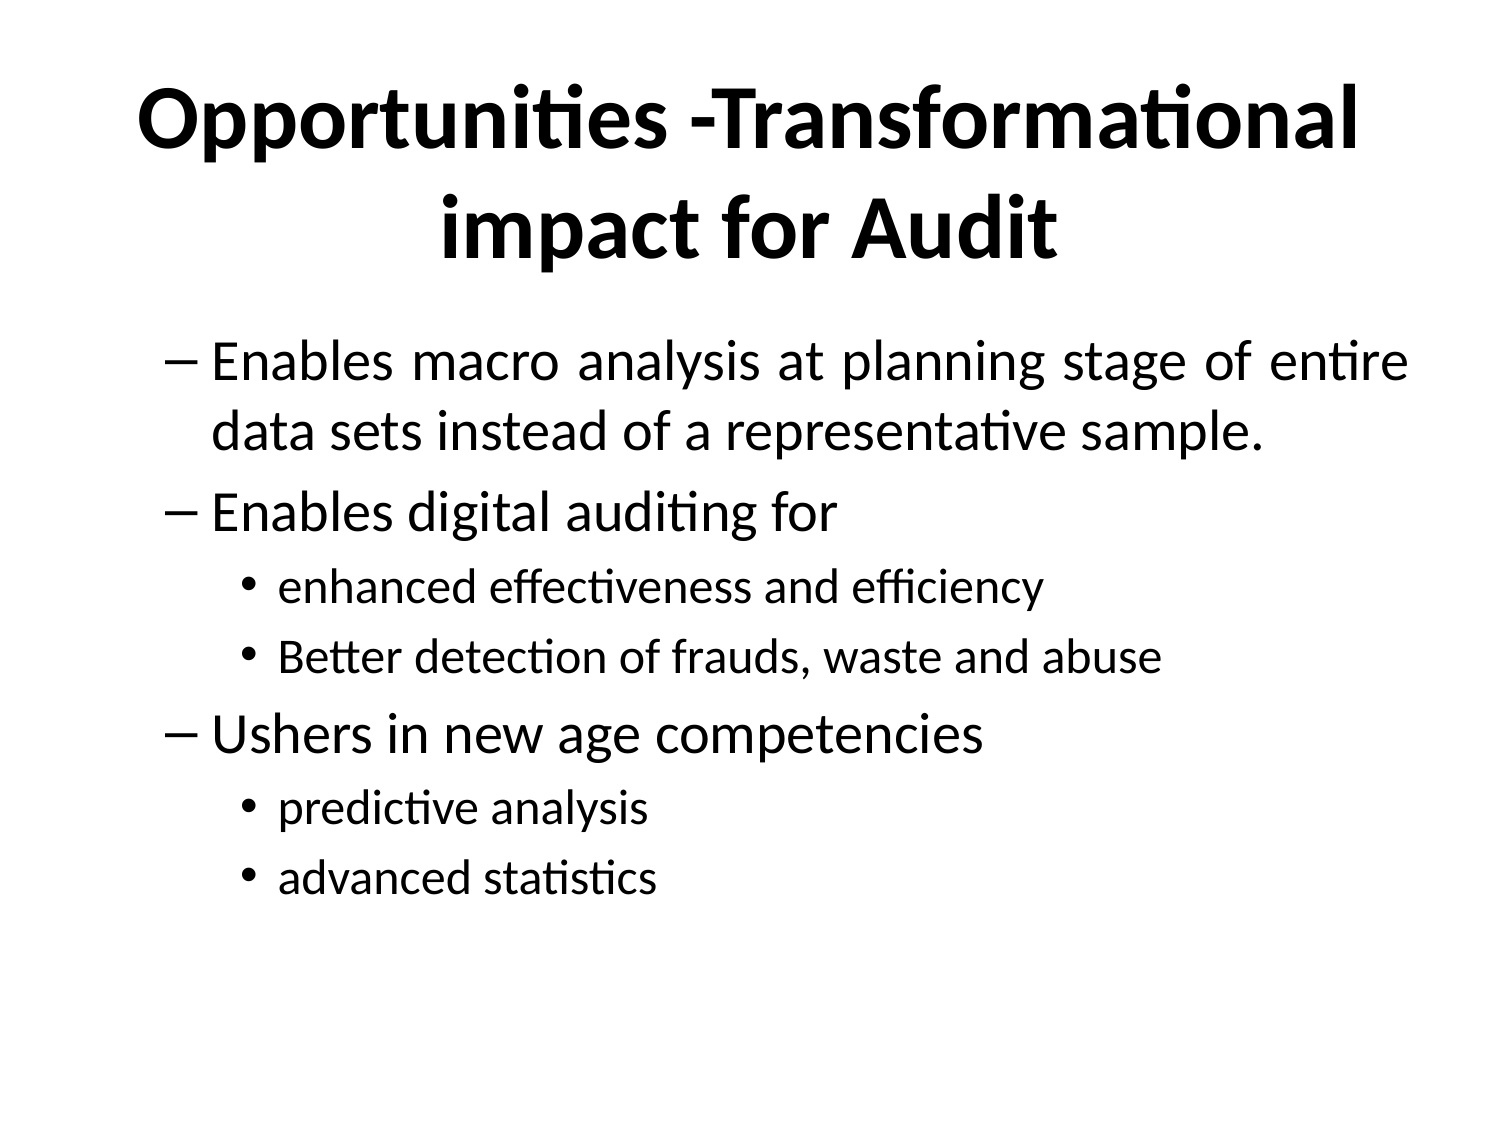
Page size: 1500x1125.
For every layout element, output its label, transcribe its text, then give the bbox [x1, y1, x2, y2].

title Opportunities -Transformational impact for Audit [75, 19, 1425, 314]
list Enables macro analysis at planning stage of entire data sets instead of a representative sample. Enables digital auditing for enhanced effectiveness and efficiency Better detection of frauds, waste and abuse Ushers in new age competencies predictive analysis advanced statistics [75, 314, 1425, 1047]
